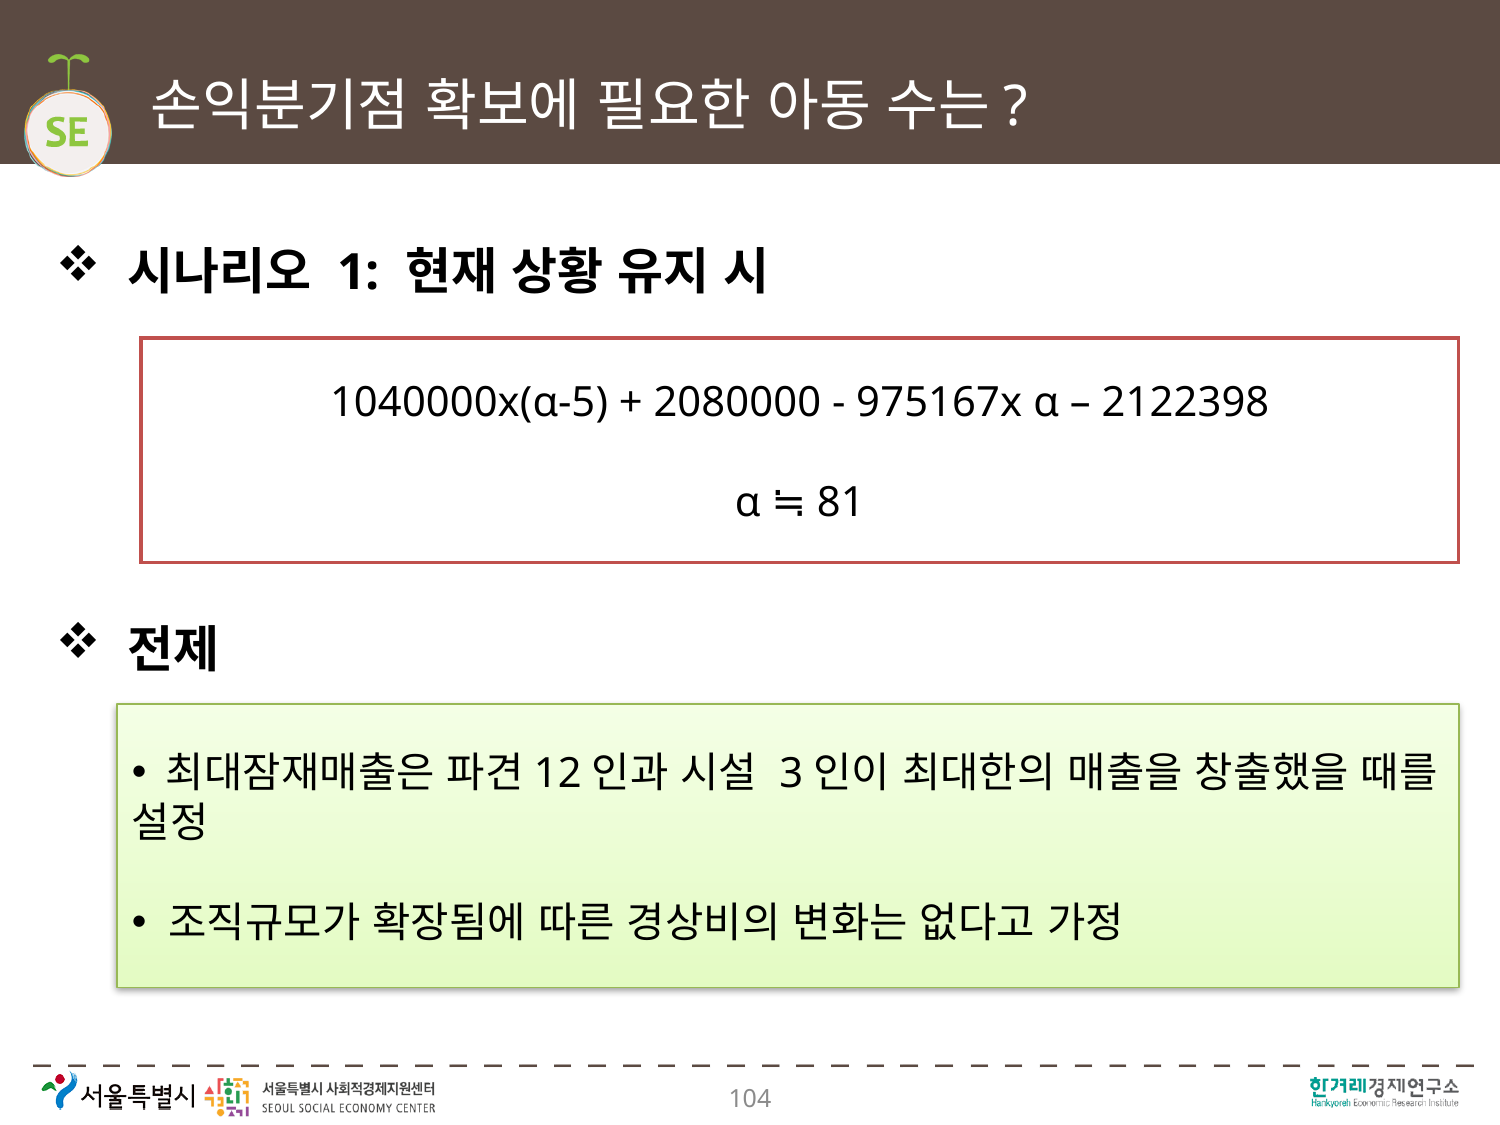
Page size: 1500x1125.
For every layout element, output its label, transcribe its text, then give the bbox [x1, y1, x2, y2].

slide_number 104 [696, 1069, 804, 1125]
text_box 최대잠재매출은 파견12인과 시설 3인이 최대한의 매출을 창출했을 때를 설정 조직규모가 확장됨에 따른 경상비의 변화는 없다고 가정 [117, 704, 1459, 988]
picture [0, 0, 1500, 1125]
text_box 시나리오 1: 현재 상황 유지 시 [41, 231, 952, 307]
text_box 1040000x(α-5) + 2080000 - 975167x α – 2122398 α ≒ 81 [140, 338, 1459, 563]
text_box 전제 [41, 609, 952, 685]
title 손익분기점 확보에 필요한 아동 수는? [135, 45, 1463, 161]
